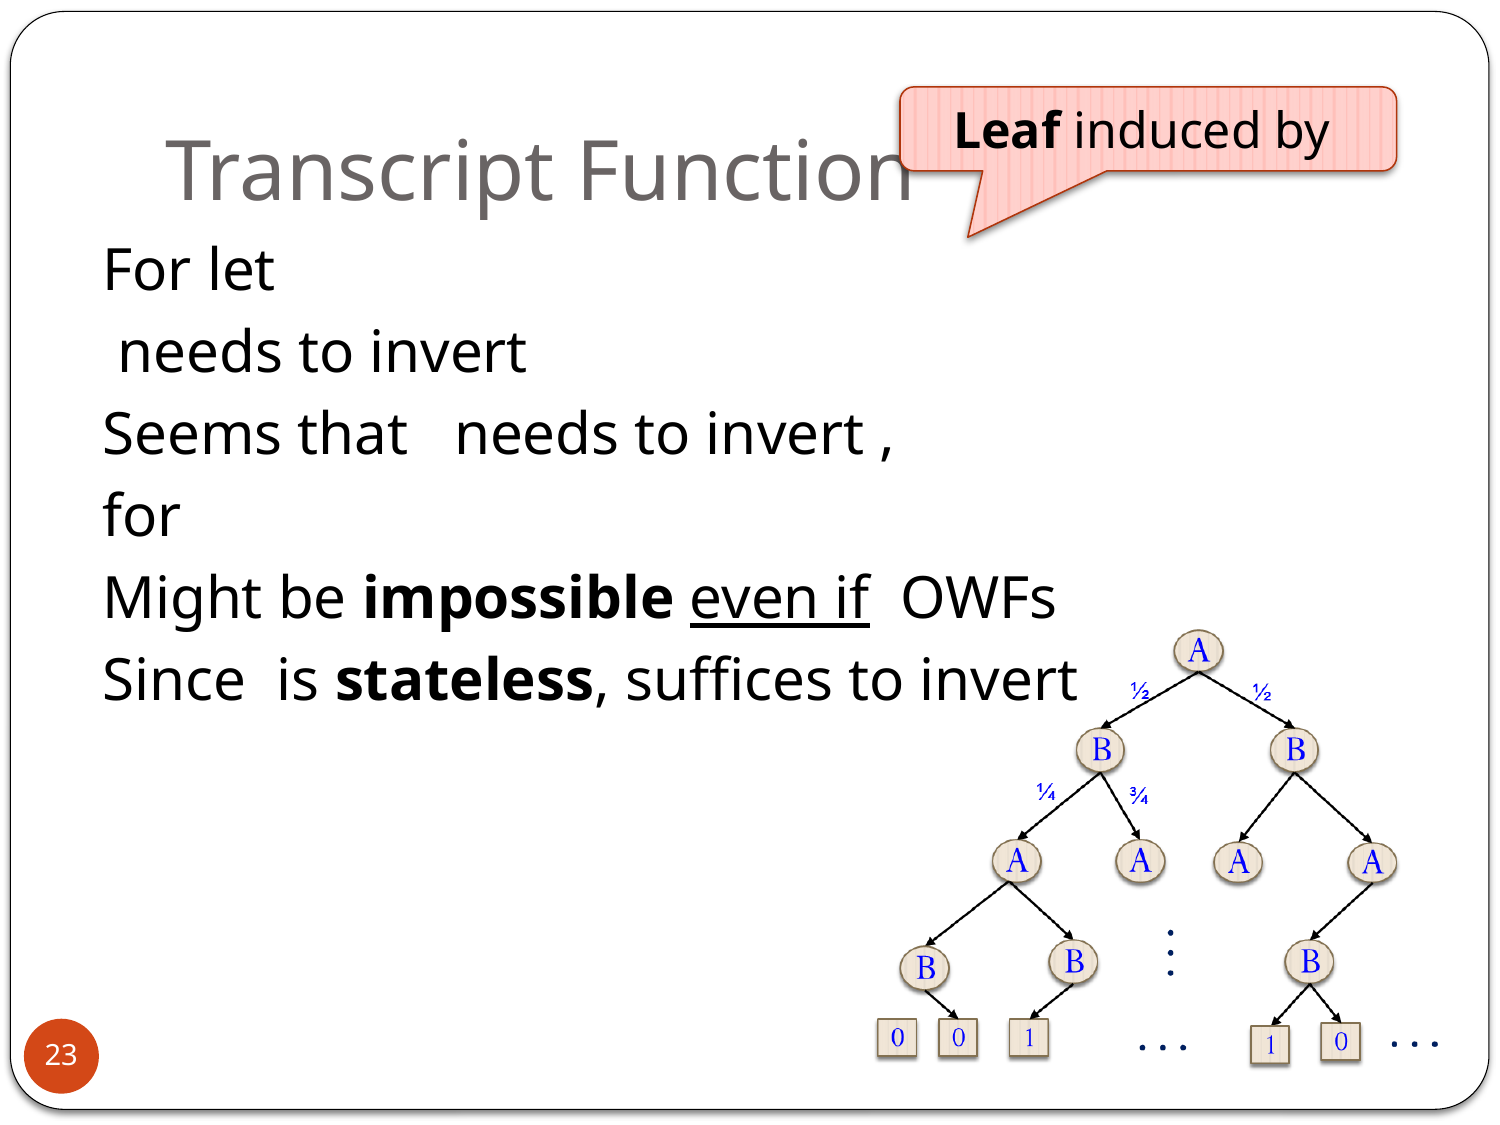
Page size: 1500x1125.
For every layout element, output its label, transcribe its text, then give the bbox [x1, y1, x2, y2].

slide_number 23 [23, 1018, 99, 1094]
title Transcript Function [149, 44, 1426, 233]
picture [865, 612, 1481, 1106]
